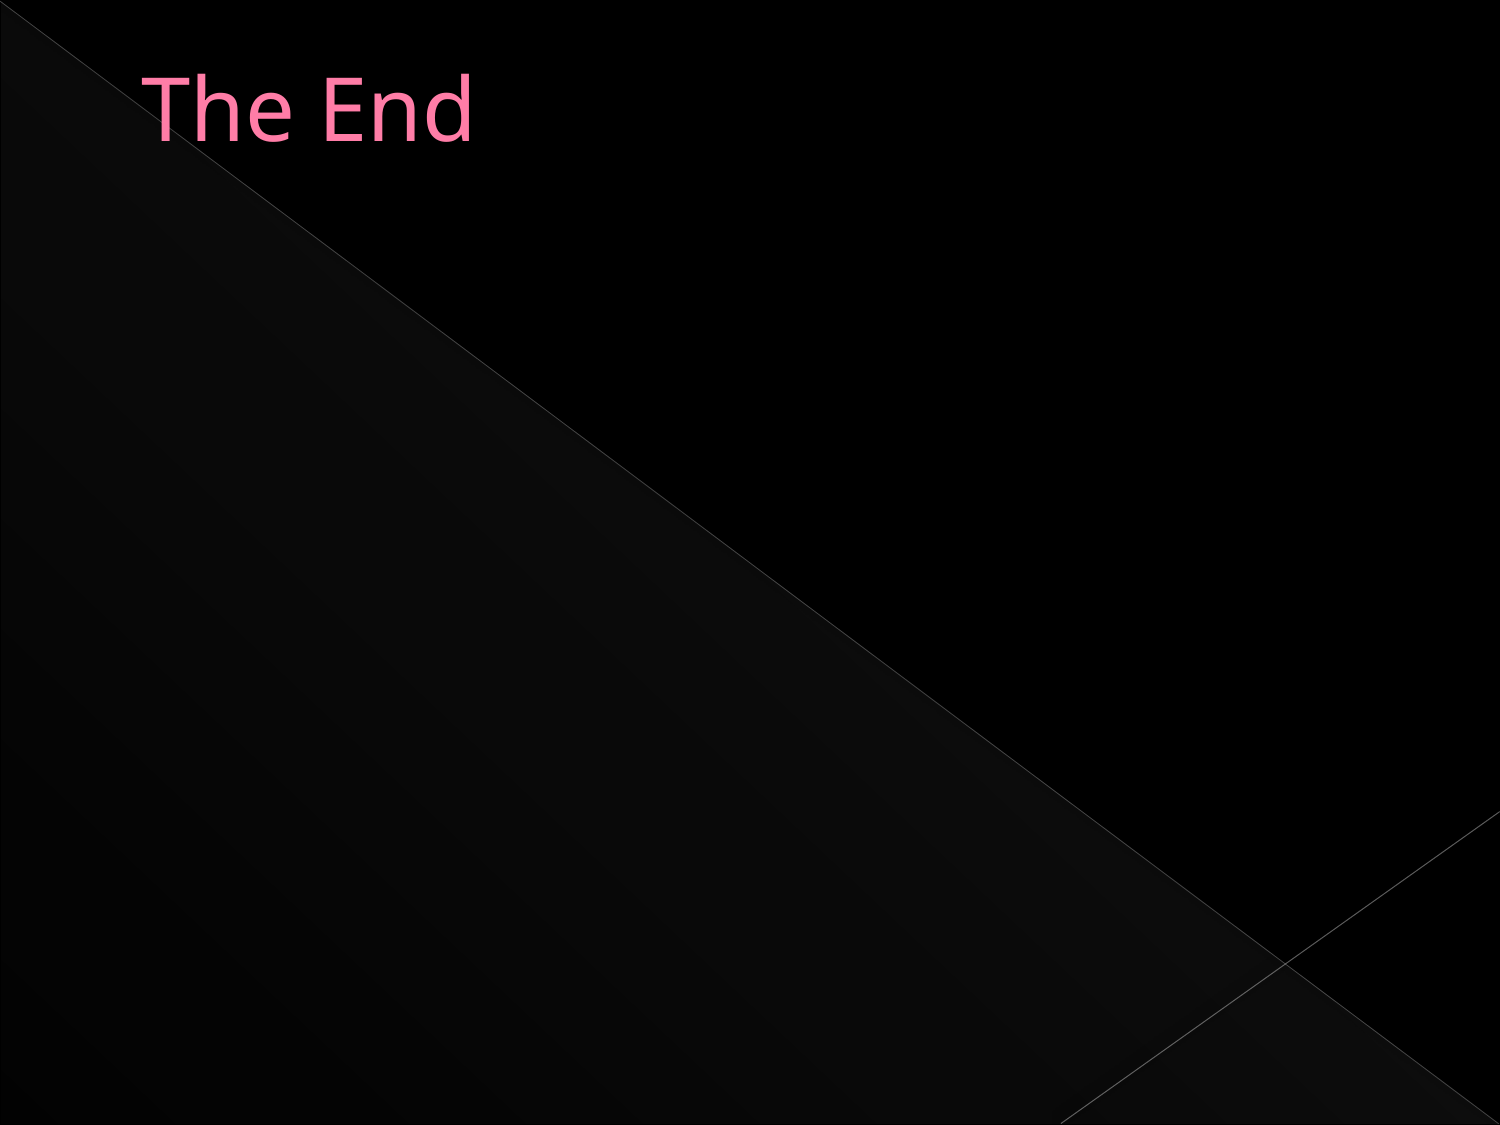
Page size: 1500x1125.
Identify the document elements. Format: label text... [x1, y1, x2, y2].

title The End [75, 43, 1425, 274]
